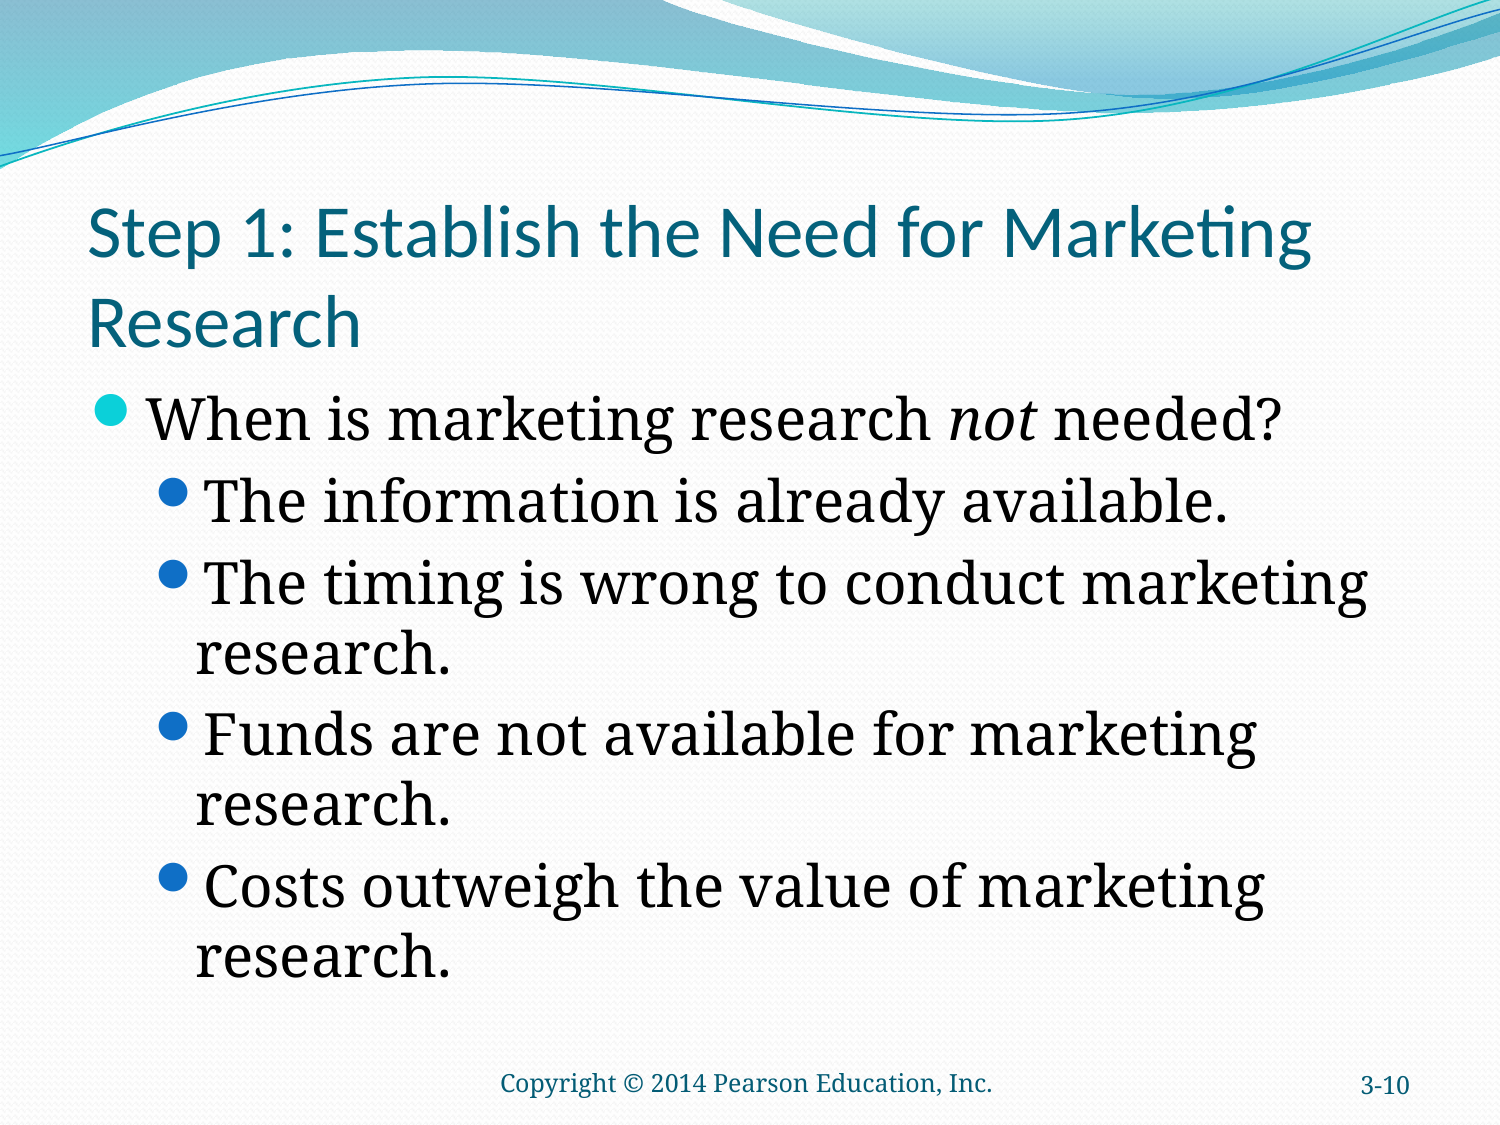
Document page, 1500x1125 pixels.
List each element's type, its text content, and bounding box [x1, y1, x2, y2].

title Step 1: Establish the Need for Marketing Research [87, 174, 1438, 363]
list When is marketing research not needed? The information is already available. The timing is wrong to conduct marketing research. Funds are not available for marketing research. Costs outweigh the value of marketing research. [74, 374, 1426, 1096]
